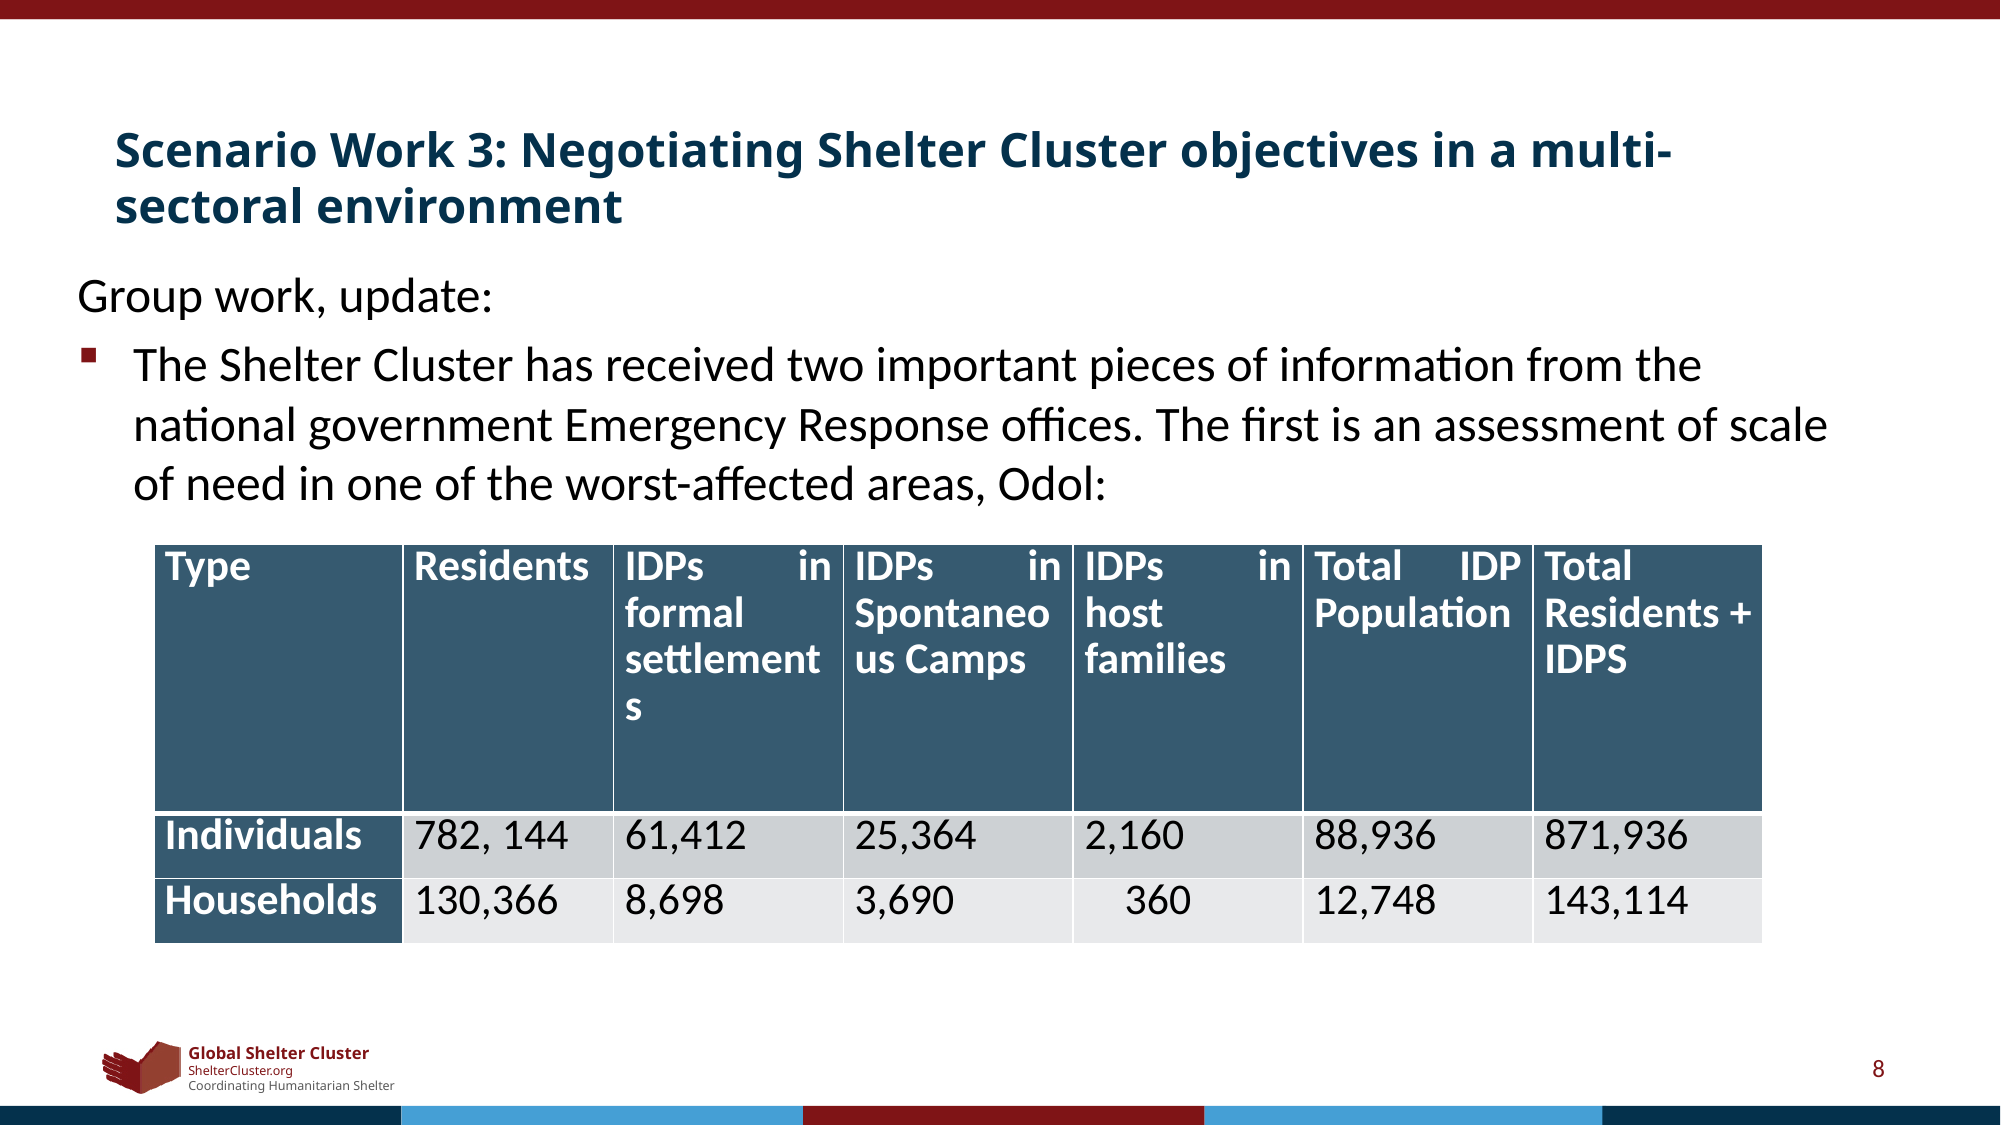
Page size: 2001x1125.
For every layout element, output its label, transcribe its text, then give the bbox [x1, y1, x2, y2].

table_cell 12,748 [1304, 879, 1532, 943]
table_header Type [155, 545, 402, 811]
slide_number 8 [1433, 1037, 1900, 1098]
table_cell 871,936 [1534, 816, 1762, 878]
picture [102, 1041, 181, 1094]
table_cell 8,698 [614, 879, 843, 943]
table_cell 88,936 [1304, 816, 1532, 878]
title Scenario Work 3: Negotiating Shelter Cluster objectives in a multi-sectoral environment [99, 111, 1863, 255]
table_cell 3,690 [844, 879, 1072, 943]
table_header Residents [404, 545, 613, 811]
table_header IDPs in host families [1074, 545, 1302, 811]
table_header Total IDP Population [1304, 545, 1532, 811]
list Group work, update: The Shelter Cluster has received two important pieces of information from the national government Emergency Response offices. The first is an assessment of scale of need in one of the worst-affected areas, Odol: [62, 255, 1863, 520]
table_cell 782, 144 [404, 816, 613, 878]
table_cell 130,366 [404, 879, 613, 943]
table_cell Households [155, 879, 402, 943]
table_cell 61,412 [614, 816, 843, 878]
table_cell 360 [1074, 879, 1302, 943]
table_cell 143,114 [1534, 879, 1762, 943]
table_cell 2,160 [1074, 816, 1302, 878]
table_header IDPs in formal settlements [614, 545, 843, 811]
table_header IDPs in Spontaneous Camps [844, 545, 1072, 811]
table_cell Individuals [155, 816, 402, 878]
table_header Total Residents + IDPS [1534, 545, 1762, 811]
table_cell 25,364 [844, 816, 1072, 878]
